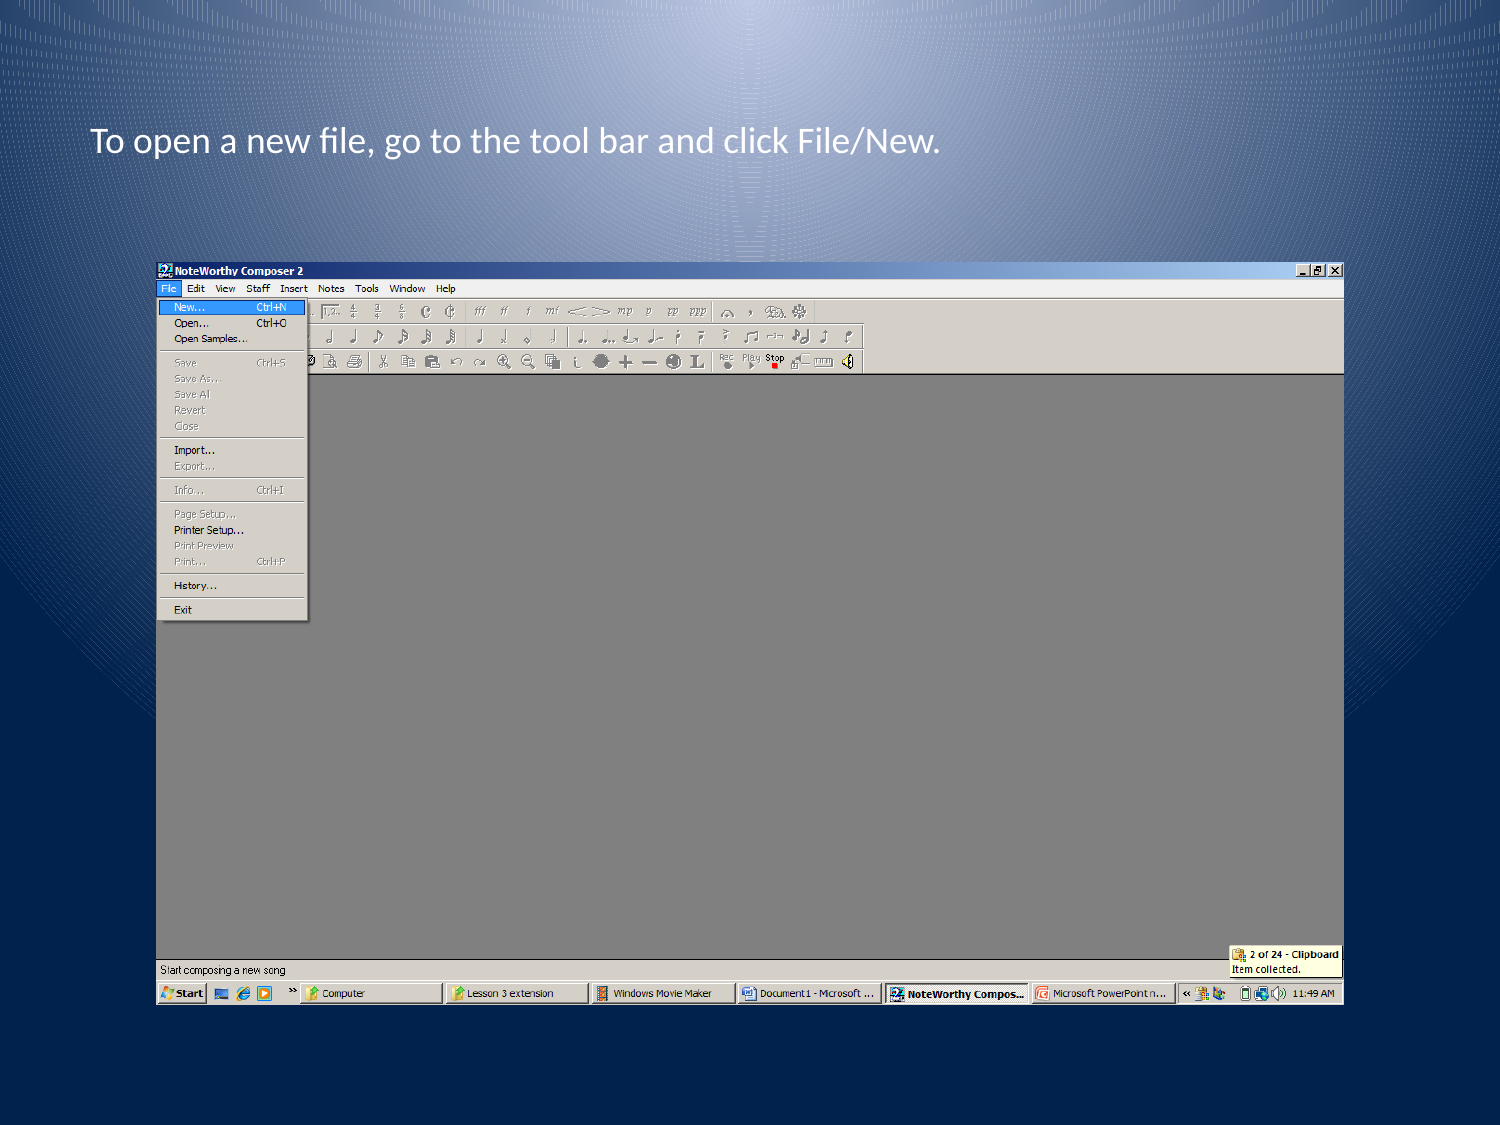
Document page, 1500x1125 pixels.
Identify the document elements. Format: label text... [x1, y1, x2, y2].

title To open a new file, go to the tool bar and click File/New. [75, 45, 1425, 233]
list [155, 262, 1345, 1006]
